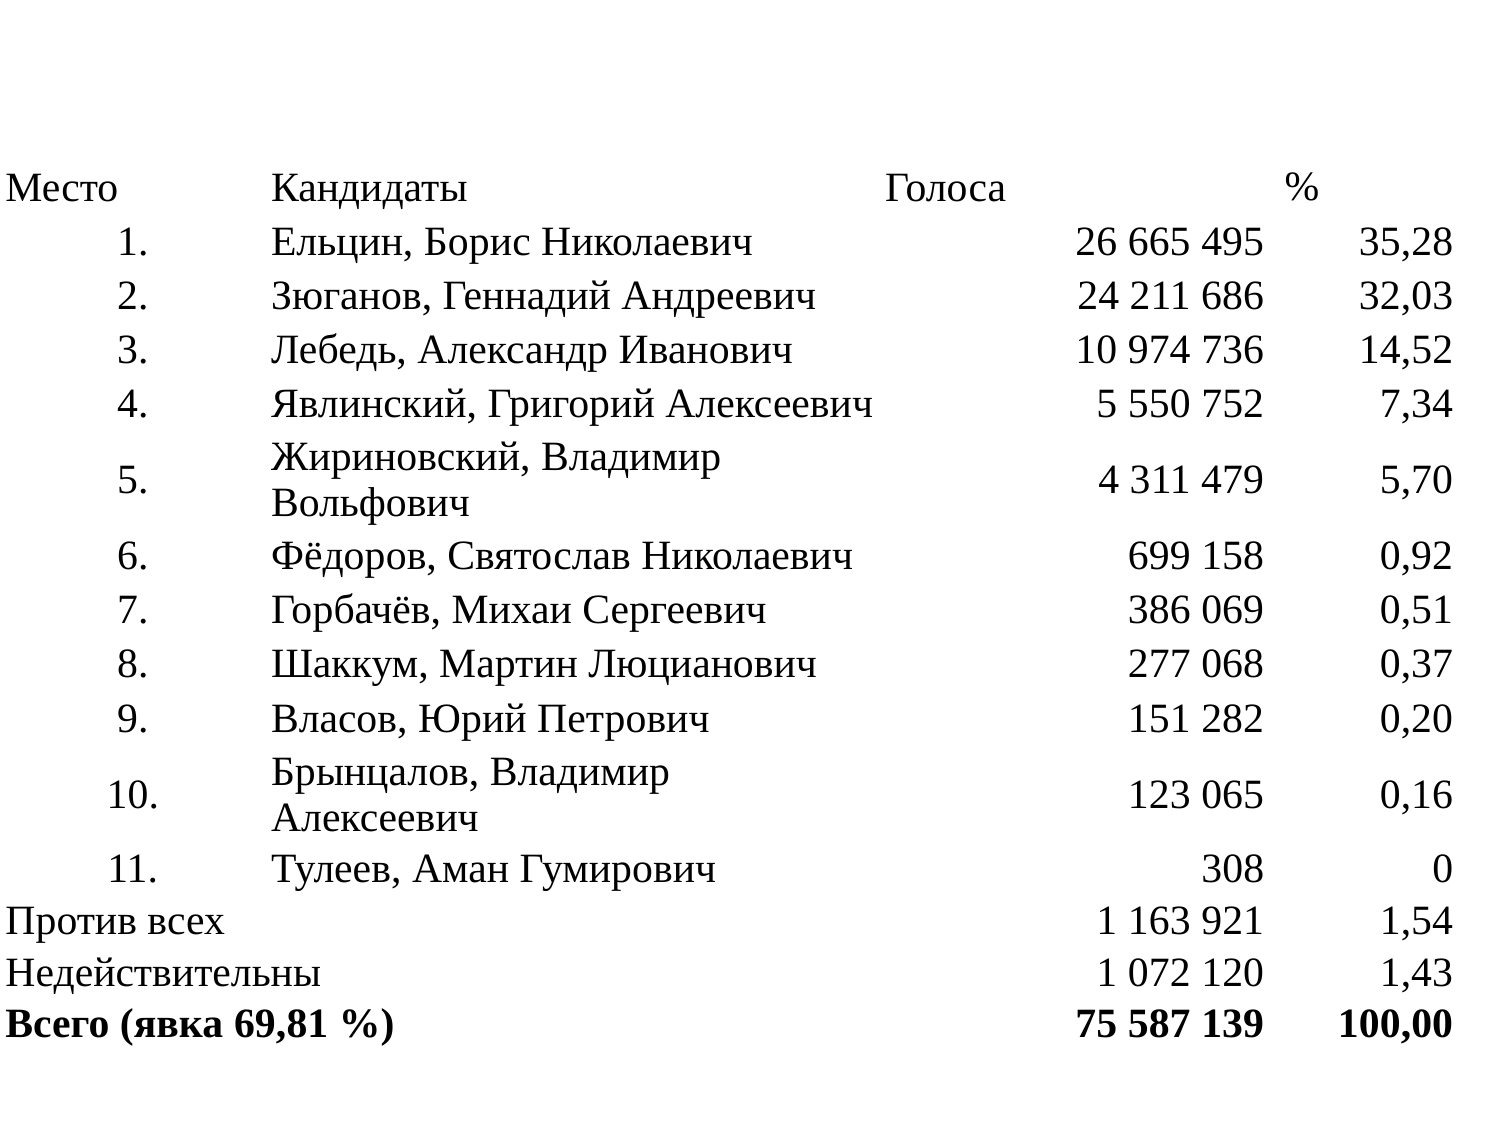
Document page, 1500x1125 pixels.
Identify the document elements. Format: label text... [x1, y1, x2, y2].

table_cell Брынцалов, Владимир Алексеевич [266, 745, 880, 843]
table_cell Явлинский, Григорий Алексеевич [266, 376, 880, 431]
table_cell 1. [0, 214, 266, 268]
table_cell 0,51 [1270, 583, 1459, 637]
table_header Голоса [880, 161, 1270, 214]
table_cell 5 550 752 [880, 376, 1270, 431]
table_cell 35,28 [1270, 214, 1459, 268]
table_cell 4 311 479 [880, 431, 1270, 528]
table_cell 308 [880, 843, 1270, 895]
table_cell Против всех [0, 895, 880, 946]
table_cell 0,37 [1270, 637, 1459, 691]
table_cell Тулеев, Аман Гумирович [266, 843, 880, 895]
table_cell 32,03 [1270, 268, 1459, 322]
table_cell 7,34 [1270, 376, 1459, 431]
table_cell 24 211 686 [880, 268, 1270, 322]
table_header Кандидаты [266, 161, 880, 214]
table_cell 100,00 [1270, 998, 1459, 1049]
table_cell Фёдоров, Святослав Николаевич [266, 528, 880, 583]
table_cell 5,70 [1270, 431, 1459, 528]
table_cell 386 069 [880, 583, 1270, 637]
table_header Место [0, 161, 266, 214]
table_cell 1,43 [1270, 946, 1459, 998]
table_cell 7. [0, 583, 266, 637]
table_cell 0,92 [1270, 528, 1459, 583]
table_cell 6. [0, 528, 266, 583]
table_cell 11. [0, 843, 266, 895]
table_cell Жириновский, Владимир Вольфович [266, 431, 880, 528]
table_cell Горбачёв, Михаи Сергеевич [266, 583, 880, 637]
table_cell 277 068 [880, 637, 1270, 691]
table_cell 5. [0, 431, 266, 528]
table_cell 14,52 [1270, 322, 1459, 376]
table_cell 0,16 [1270, 745, 1459, 843]
table_cell 4. [0, 376, 266, 431]
table_cell 10 974 736 [880, 322, 1270, 376]
table_cell Лебедь, Александр Иванович [266, 322, 880, 376]
table_cell 699 158 [880, 528, 1270, 583]
table_cell 151 282 [880, 691, 1270, 745]
table_cell Власов, Юрий Петрович [266, 691, 880, 745]
table_cell Недействительны [0, 946, 880, 998]
table_cell 75 587 139 [880, 998, 1270, 1049]
table_cell 1 072 120 [880, 946, 1270, 998]
table_cell 0,20 [1270, 691, 1459, 745]
table_cell 26 665 495 [880, 214, 1270, 268]
table_cell Зюганов, Геннадий Андреевич [266, 268, 880, 322]
table_cell Всего (явка 69,81 %) [0, 998, 880, 1049]
table_cell 0 [1270, 843, 1459, 895]
table_header % [1270, 161, 1459, 214]
table_cell 2. [0, 268, 266, 322]
table_cell 3. [0, 322, 266, 376]
table_cell Ельцин, Борис Николаевич [266, 214, 880, 268]
table_cell 10. [0, 745, 266, 843]
table_cell 8. [0, 637, 266, 691]
table_cell 1,54 [1270, 895, 1459, 946]
table_cell 9. [0, 691, 266, 745]
table_cell 123 065 [880, 745, 1270, 843]
table_cell 1 163 921 [880, 895, 1270, 946]
table_cell Шаккум, Мартин Люцианович [266, 637, 880, 691]
